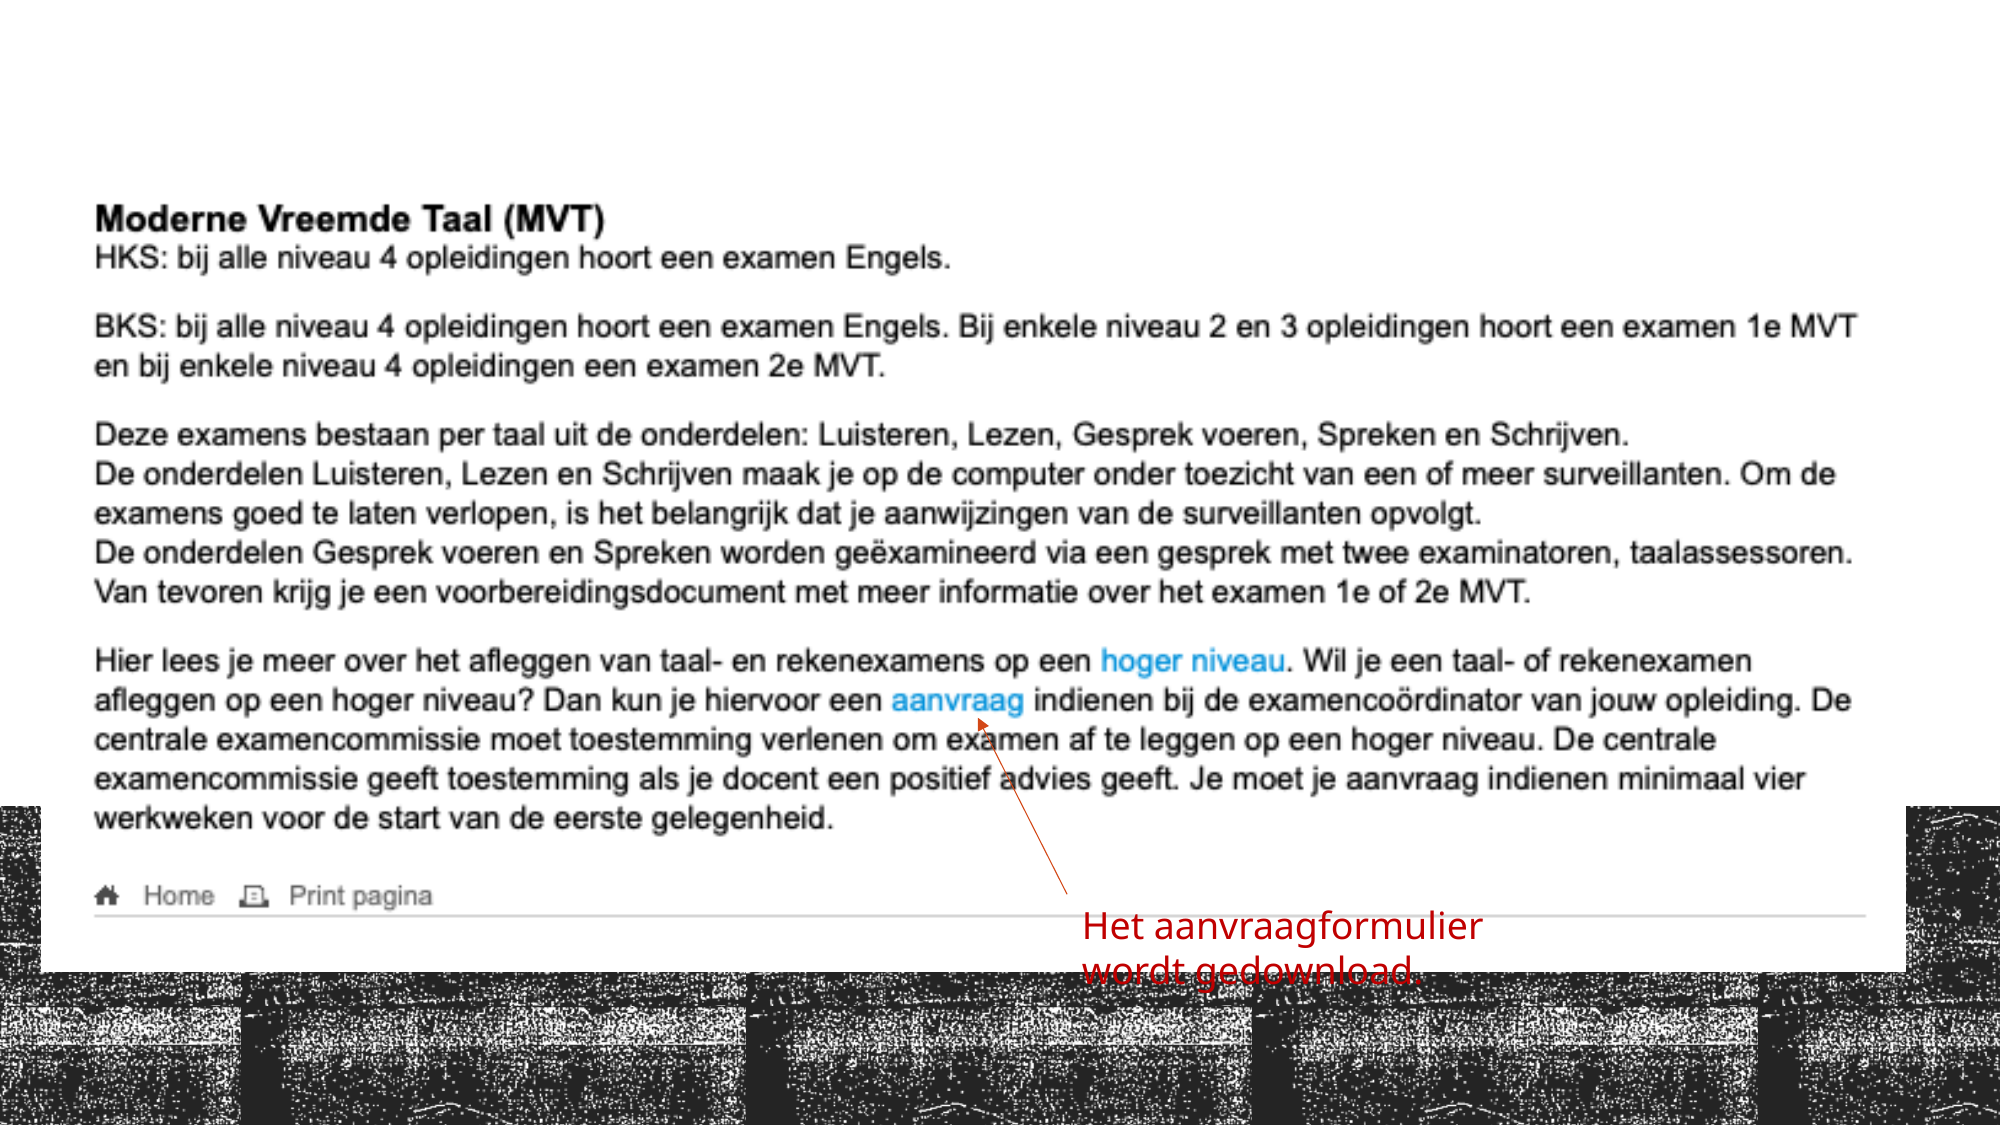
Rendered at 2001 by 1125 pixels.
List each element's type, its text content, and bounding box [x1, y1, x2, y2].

picture [42, 129, 1906, 970]
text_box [981, 721, 1065, 892]
text_box Het aanvraagformulier wordt gedownload. [1067, 973, 1554, 999]
